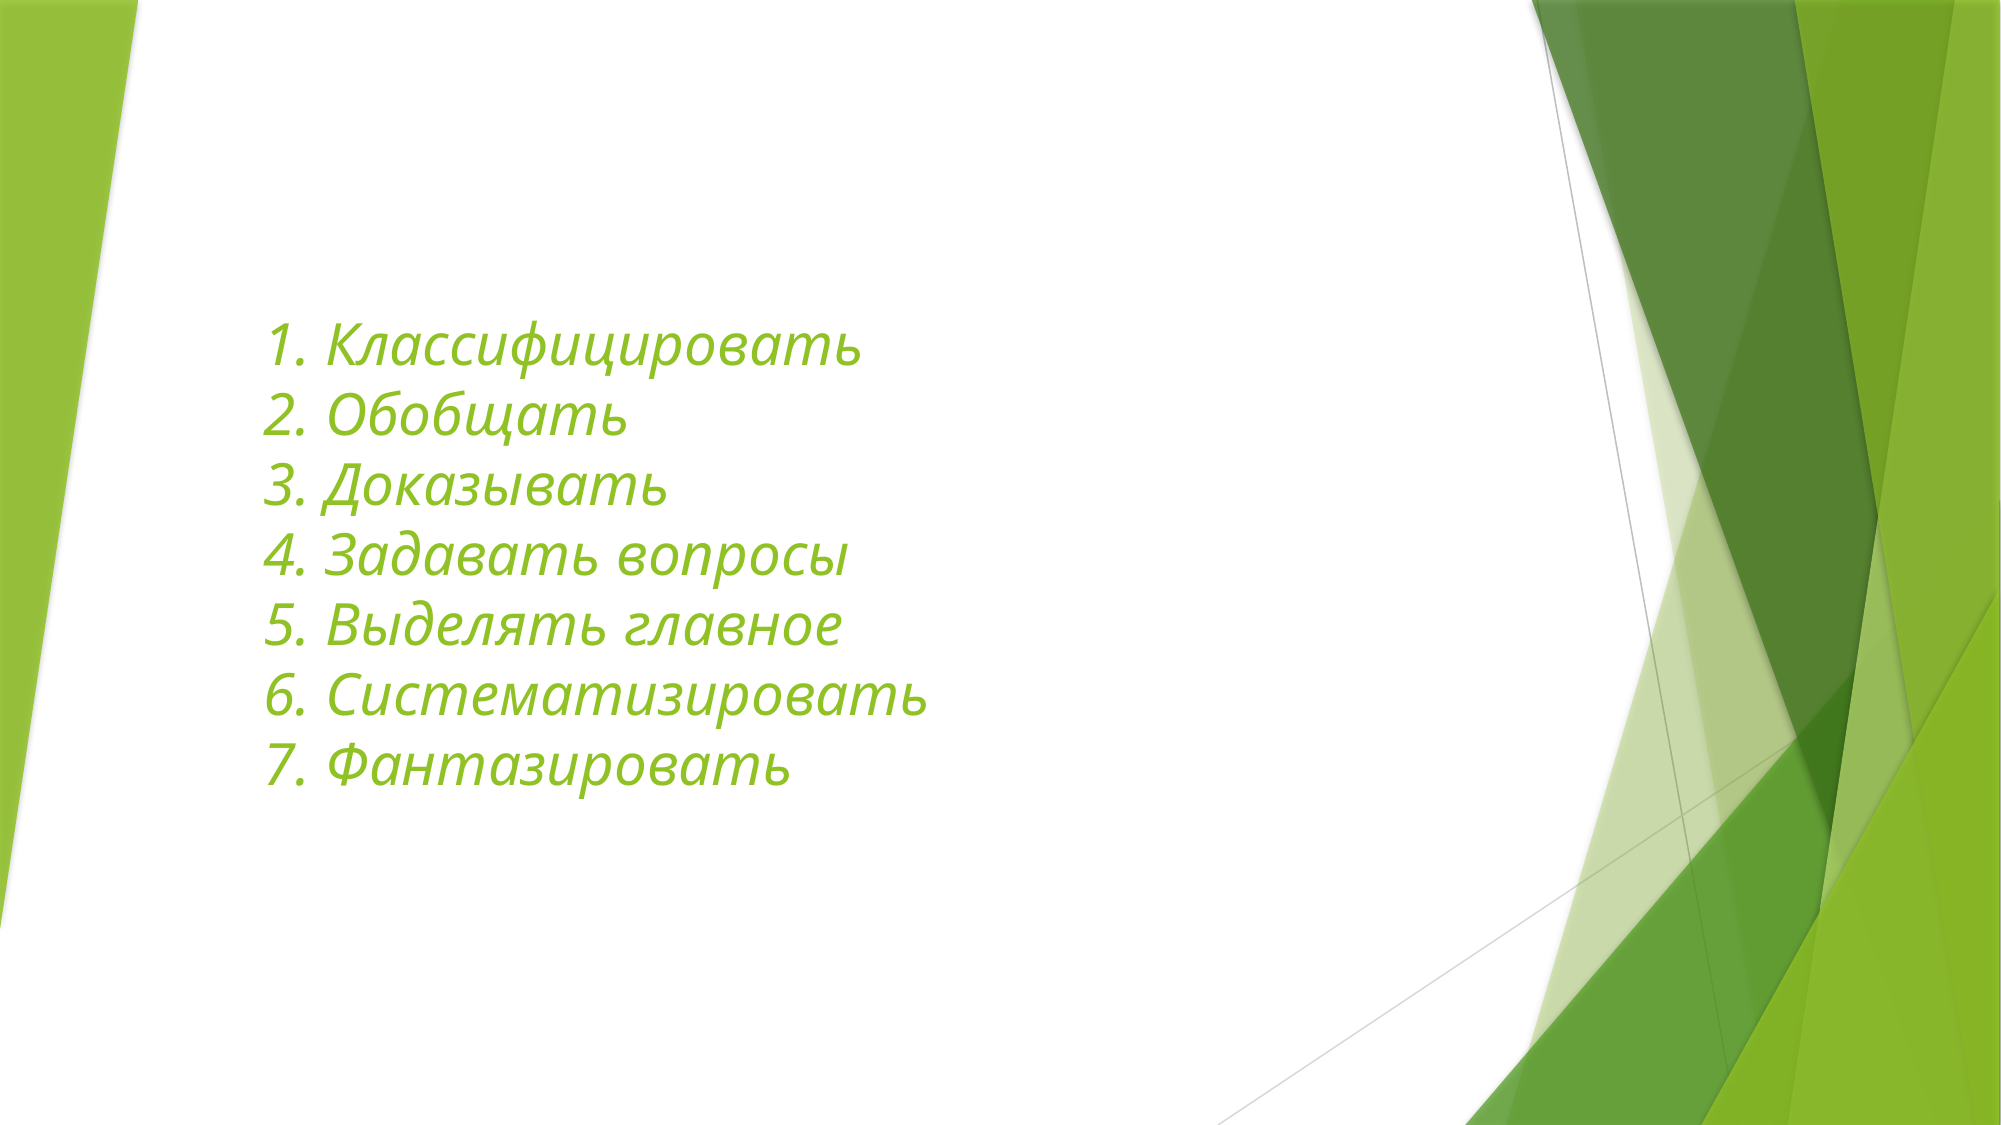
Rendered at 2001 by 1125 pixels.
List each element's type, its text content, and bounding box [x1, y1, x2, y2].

title 1. Классифицировать 2. Обобщать 3. Доказывать 4. Задавать вопросы 5. Выделять главное 6. Систематизировать 7. Фантазировать [248, 574, 1523, 845]
